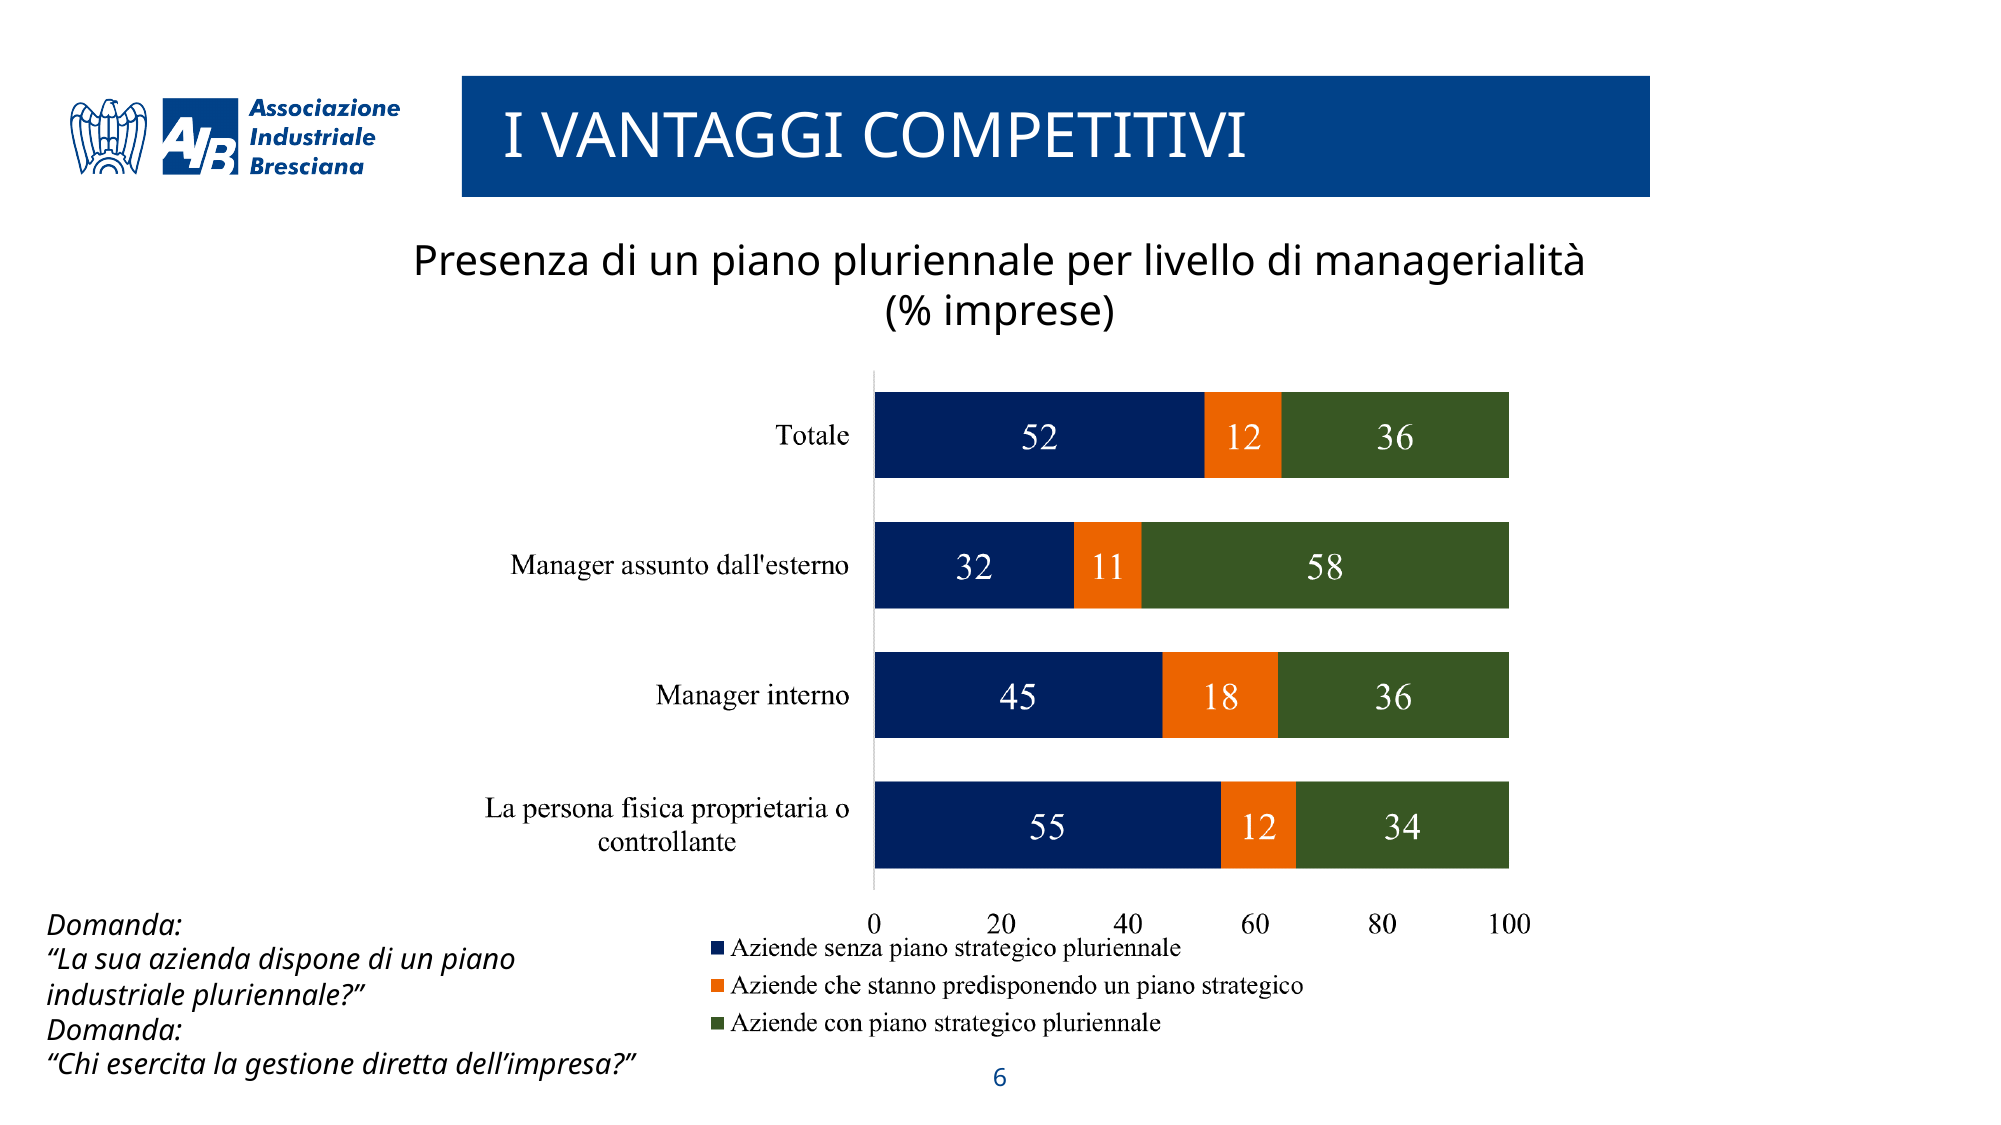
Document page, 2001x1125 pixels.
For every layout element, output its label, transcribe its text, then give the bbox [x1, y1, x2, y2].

text_box Domanda: “La sua azienda dispone di un piano industriale pluriennale?” Domanda: “Chi esercita la gestione diretta dell’impresa?” [31, 898, 714, 1089]
picture [472, 354, 1539, 1049]
title I VANTAGGI COMPETITIVI [472, 91, 1639, 184]
text_box Presenza di un piano pluriennale per livello di managerialità (% imprese) [398, 226, 1602, 342]
picture [70, 98, 400, 175]
